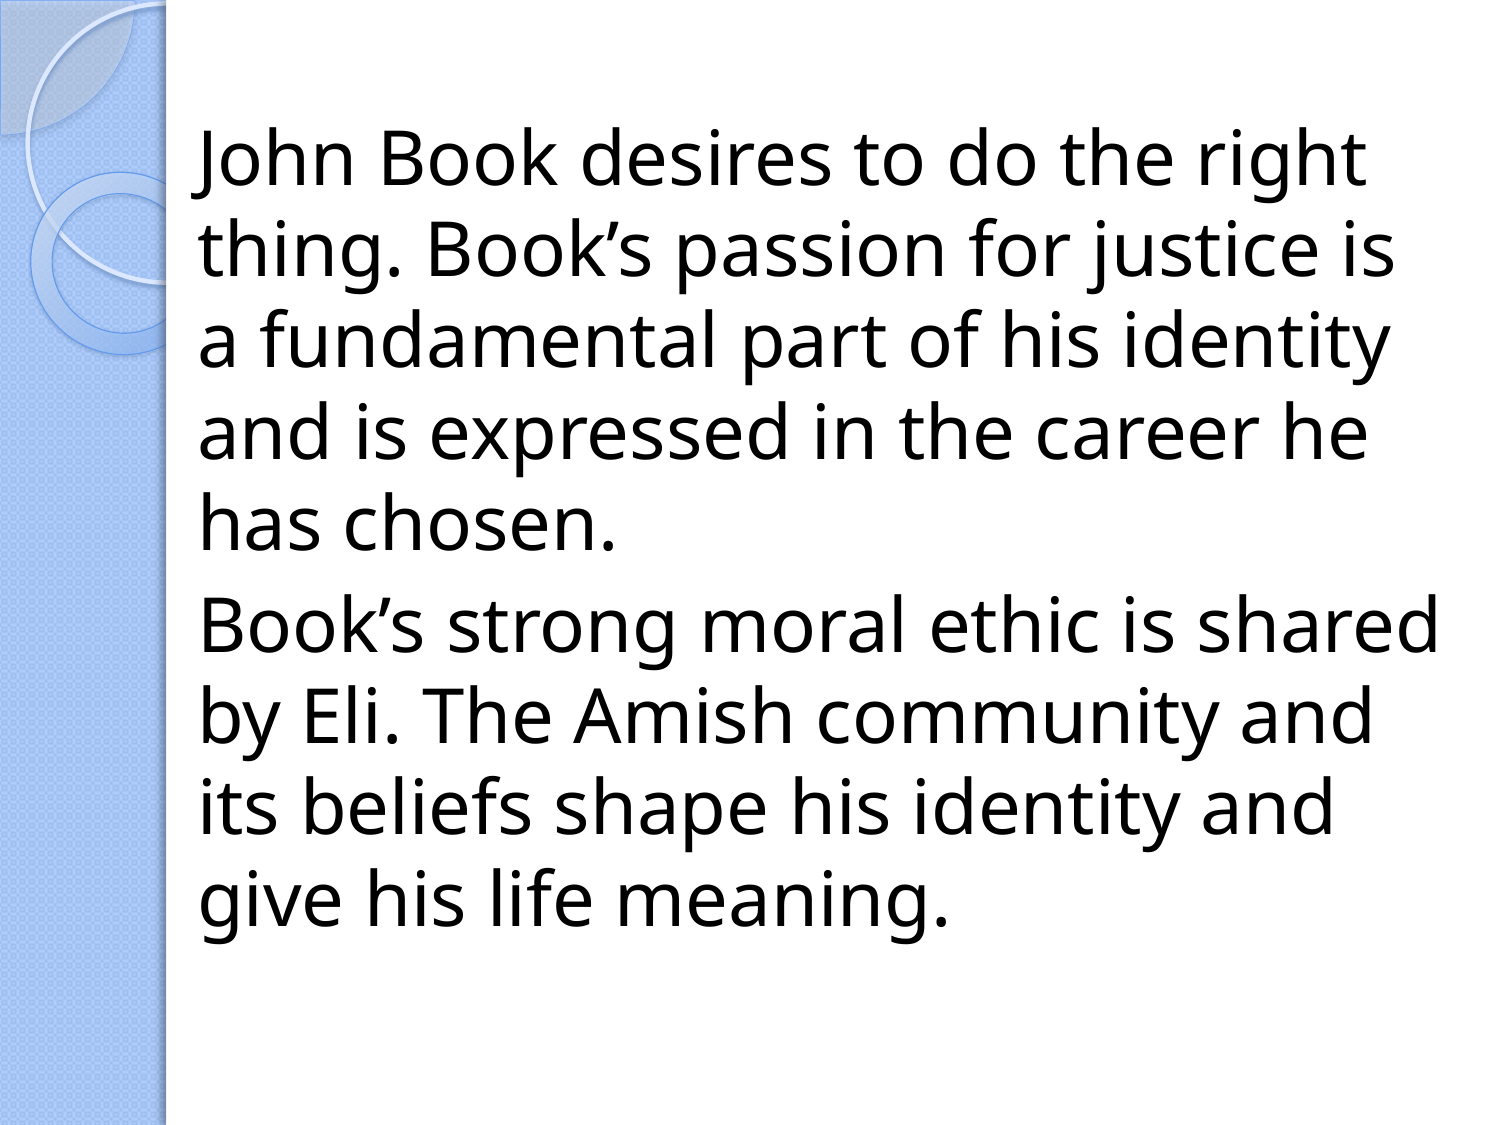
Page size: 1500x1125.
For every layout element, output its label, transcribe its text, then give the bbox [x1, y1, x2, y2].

list John Book desires to do the right thing. Book’s passion for justice is a fundamental part of his identity and is expressed in the career he has chosen. Book’s strong moral ethic is shared by Eli. The Amish community and its beliefs shape his identity and give his life meaning. [171, 101, 1466, 1025]
